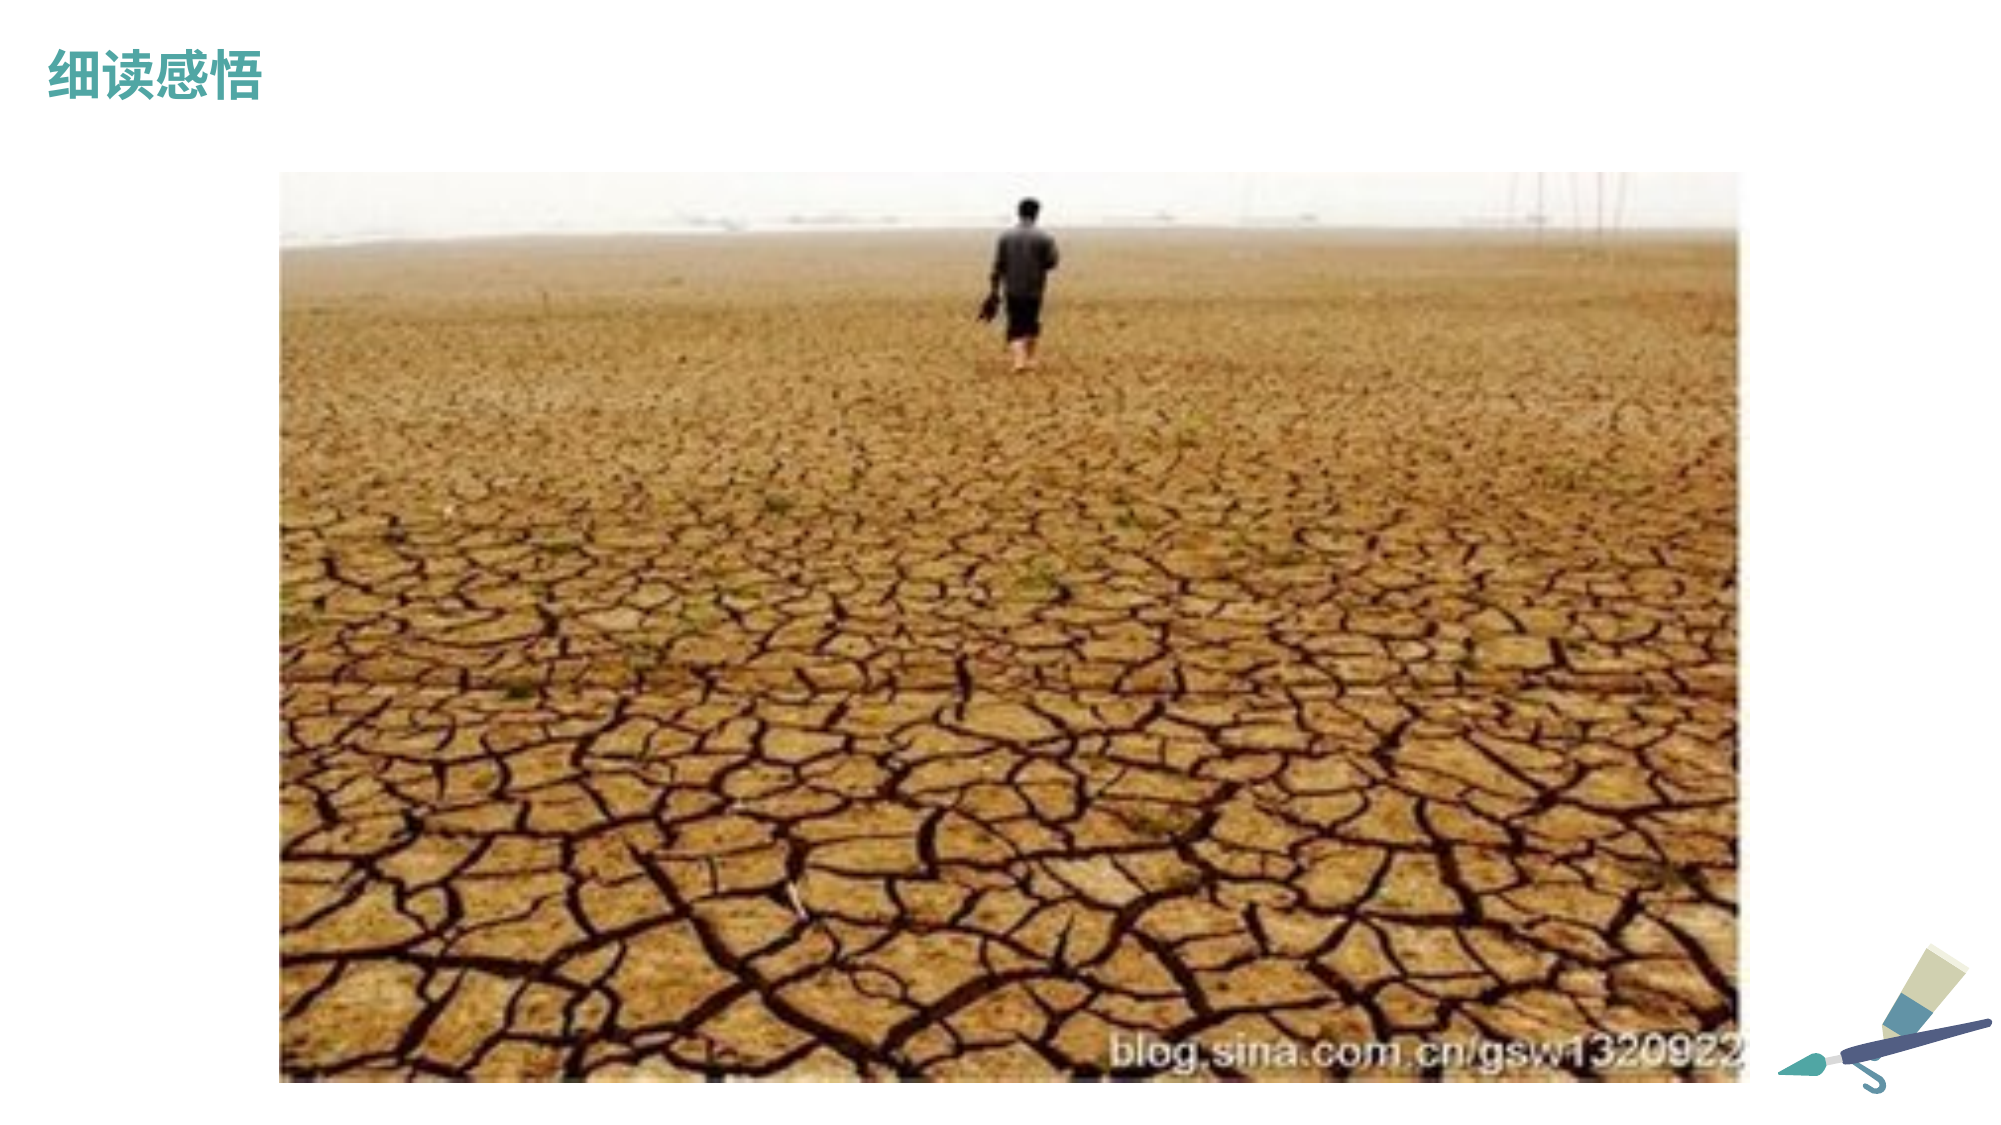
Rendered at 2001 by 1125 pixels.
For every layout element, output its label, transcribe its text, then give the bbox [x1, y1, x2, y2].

text_box 细读感悟 [32, 33, 347, 114]
picture [279, 172, 1750, 1083]
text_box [1811, 945, 1974, 1125]
